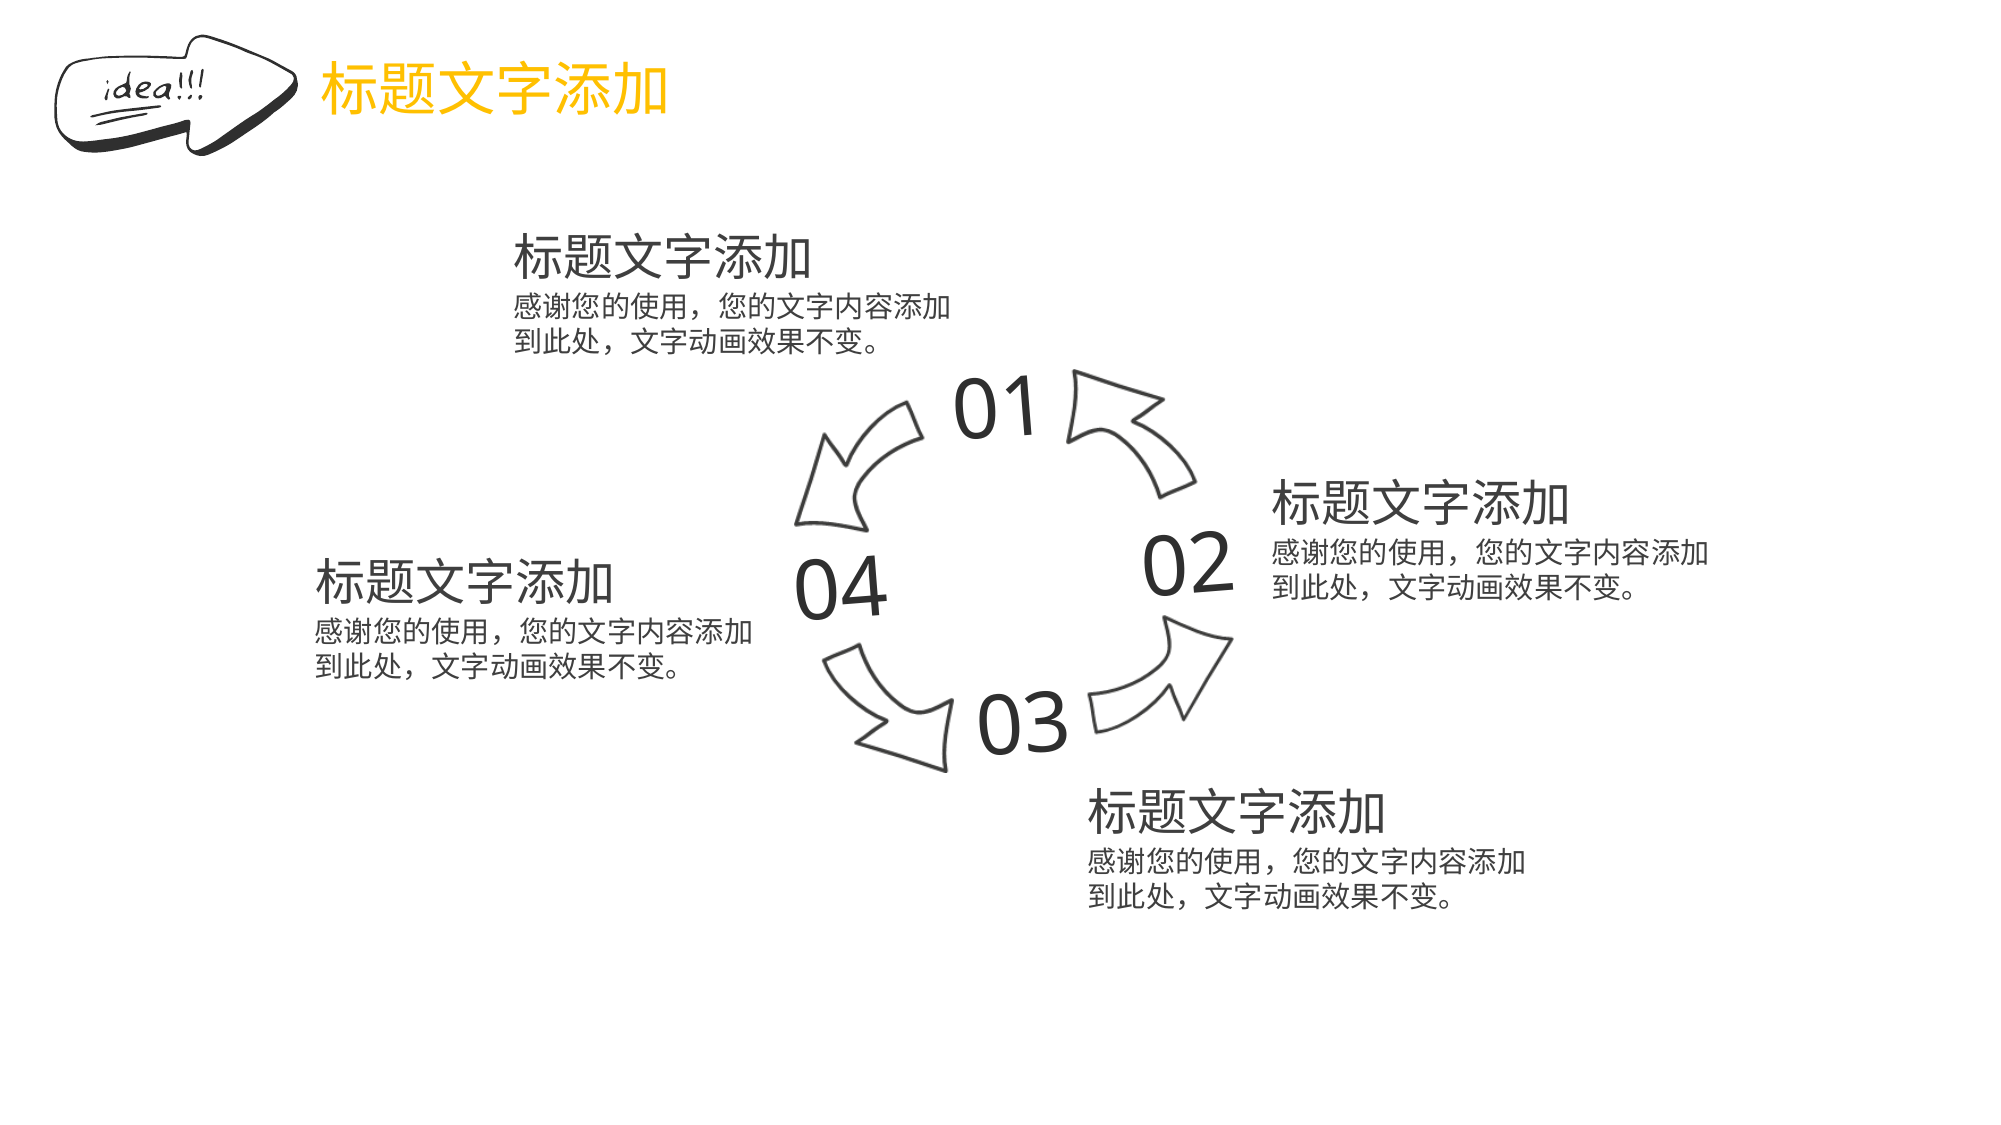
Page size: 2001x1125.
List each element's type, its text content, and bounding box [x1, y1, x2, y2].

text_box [739, 346, 1290, 779]
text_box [498, 217, 980, 367]
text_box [1290, 464, 1738, 614]
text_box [1072, 772, 1555, 922]
text_box 标题文字添加 [306, 44, 749, 130]
text_box [54, 34, 298, 157]
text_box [300, 542, 739, 692]
